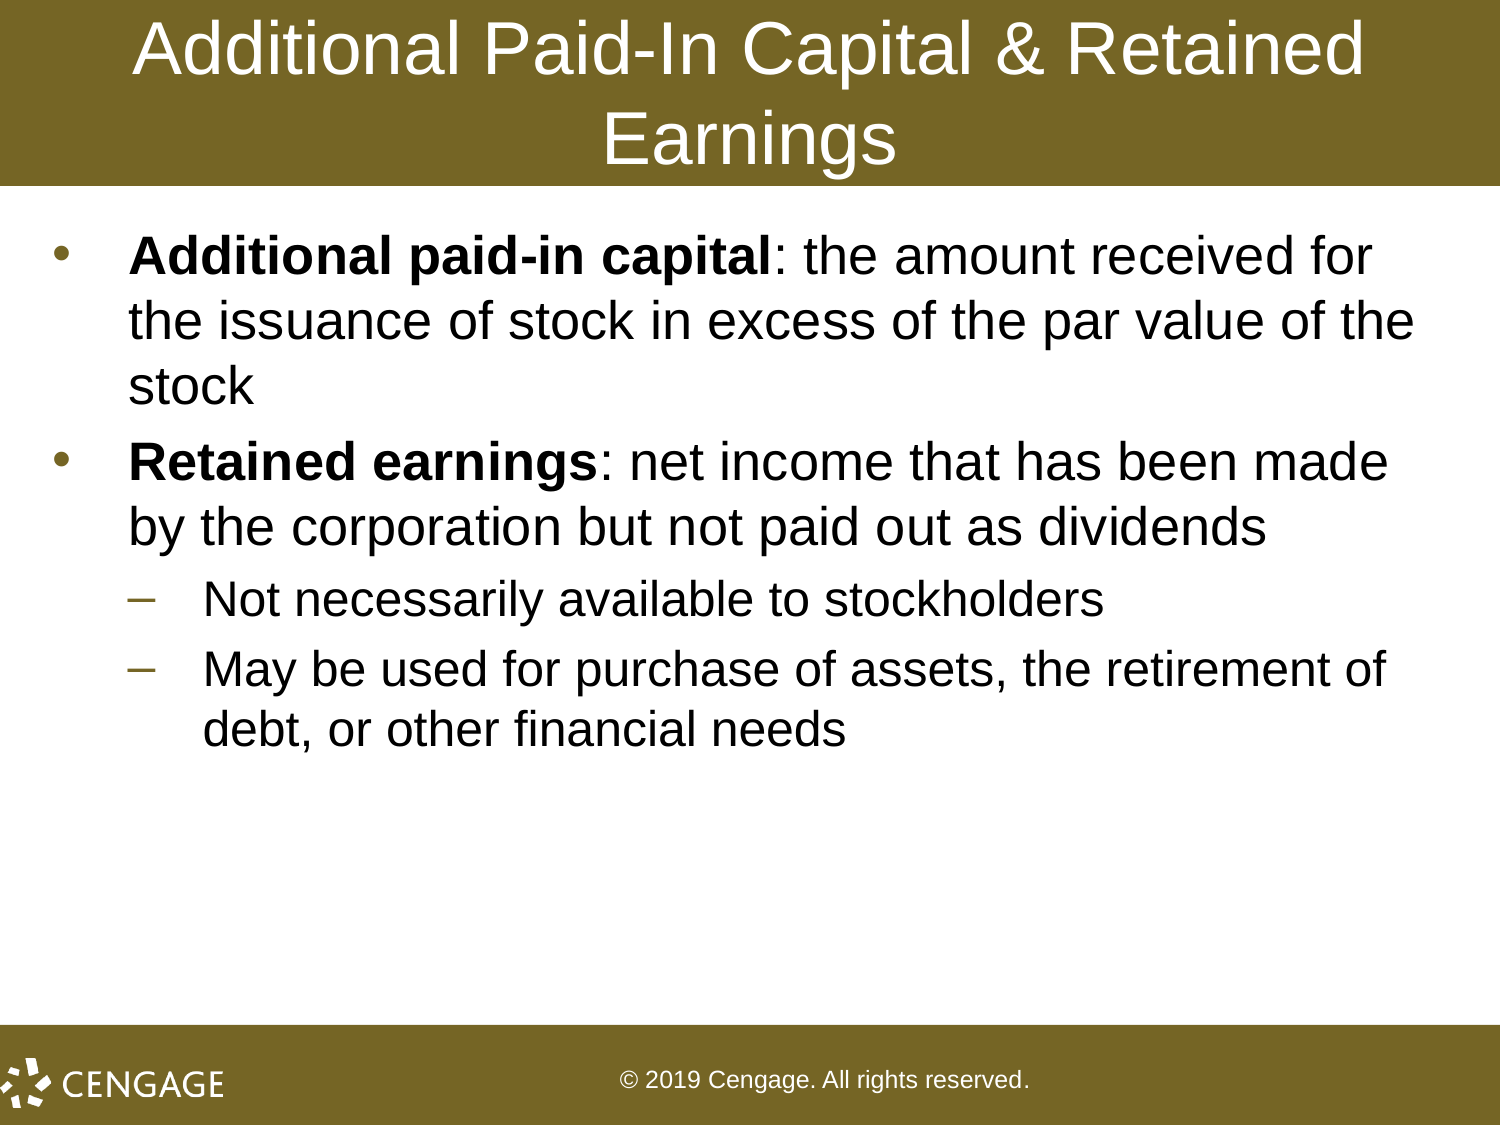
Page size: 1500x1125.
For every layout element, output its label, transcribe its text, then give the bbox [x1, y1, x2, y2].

picture [0, 1058, 223, 1108]
list Additional paid-in capital: the amount received for the issuance of stock in excess of the par value of the stock Retained earnings: net income that has been made by the corporation but not paid out as dividends Not necessarily available to stockholders May be used for purchase of assets, the retirement of debt, or other financial needs [37, 212, 1475, 999]
title Additional Paid-In Capital & Retained Earnings [7, 4, 1493, 175]
